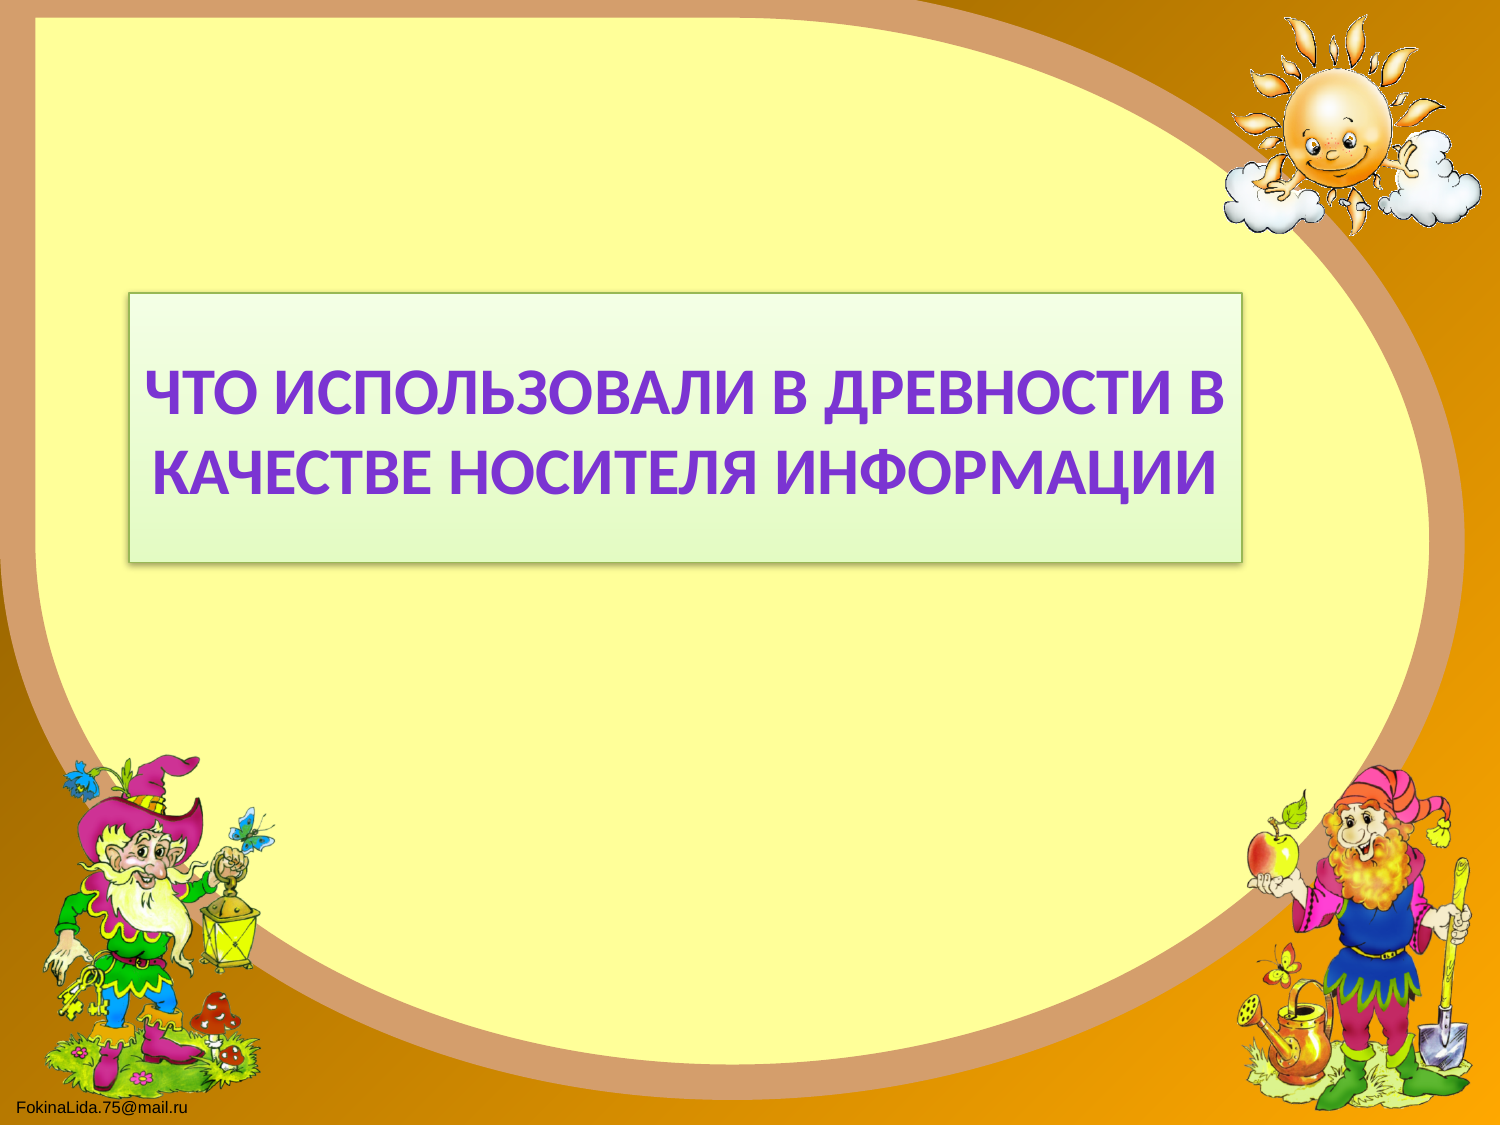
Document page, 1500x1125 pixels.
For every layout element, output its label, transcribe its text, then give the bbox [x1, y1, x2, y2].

picture [41, 751, 276, 1101]
picture [1234, 763, 1473, 1113]
picture [1214, 0, 1500, 244]
text_box Что использовали в древности в качестве носителя информации [128, 292, 1243, 563]
